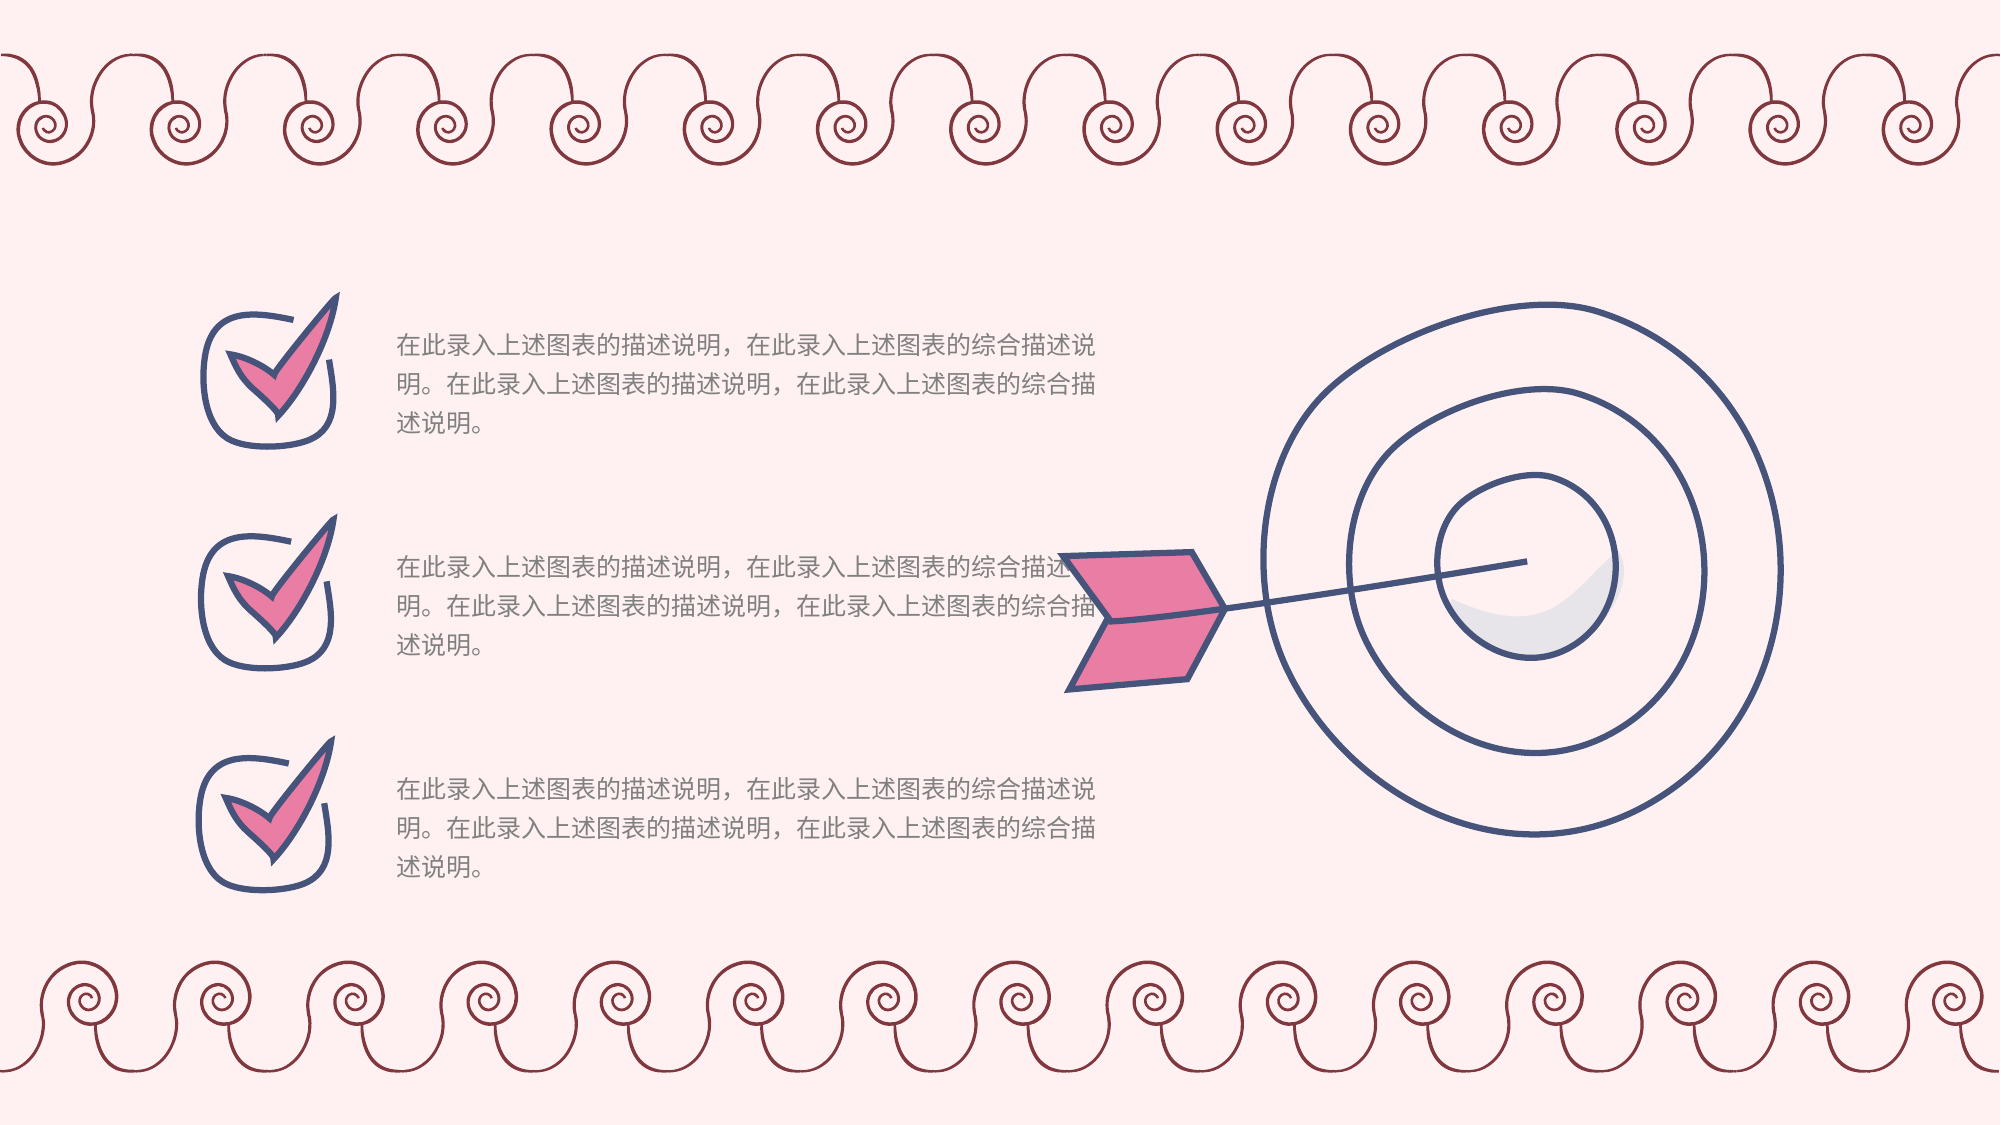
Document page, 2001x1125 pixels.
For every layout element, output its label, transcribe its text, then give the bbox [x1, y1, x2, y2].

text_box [198, 741, 331, 891]
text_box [203, 297, 336, 447]
text_box 在此录入上述图表的描述说明，在此录入上述图表的综合描述说明。在此录入上述图表的描述说明，在此录入上述图表的综合描述说明。 [390, 758, 1114, 927]
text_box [1079, 407, 1449, 790]
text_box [1260, 303, 1790, 825]
text_box 在此录入上述图表的描述说明，在此录入上述图表的综合描述说明。在此录入上述图表的描述说明，在此录入上述图表的综合描述说明。 [390, 314, 1114, 483]
text_box 在此录入上述图表的描述说明，在此录入上述图表的综合描述说明。在此录入上述图表的描述说明，在此录入上述图表的综合描述说明。 [390, 536, 1079, 705]
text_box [200, 519, 334, 669]
